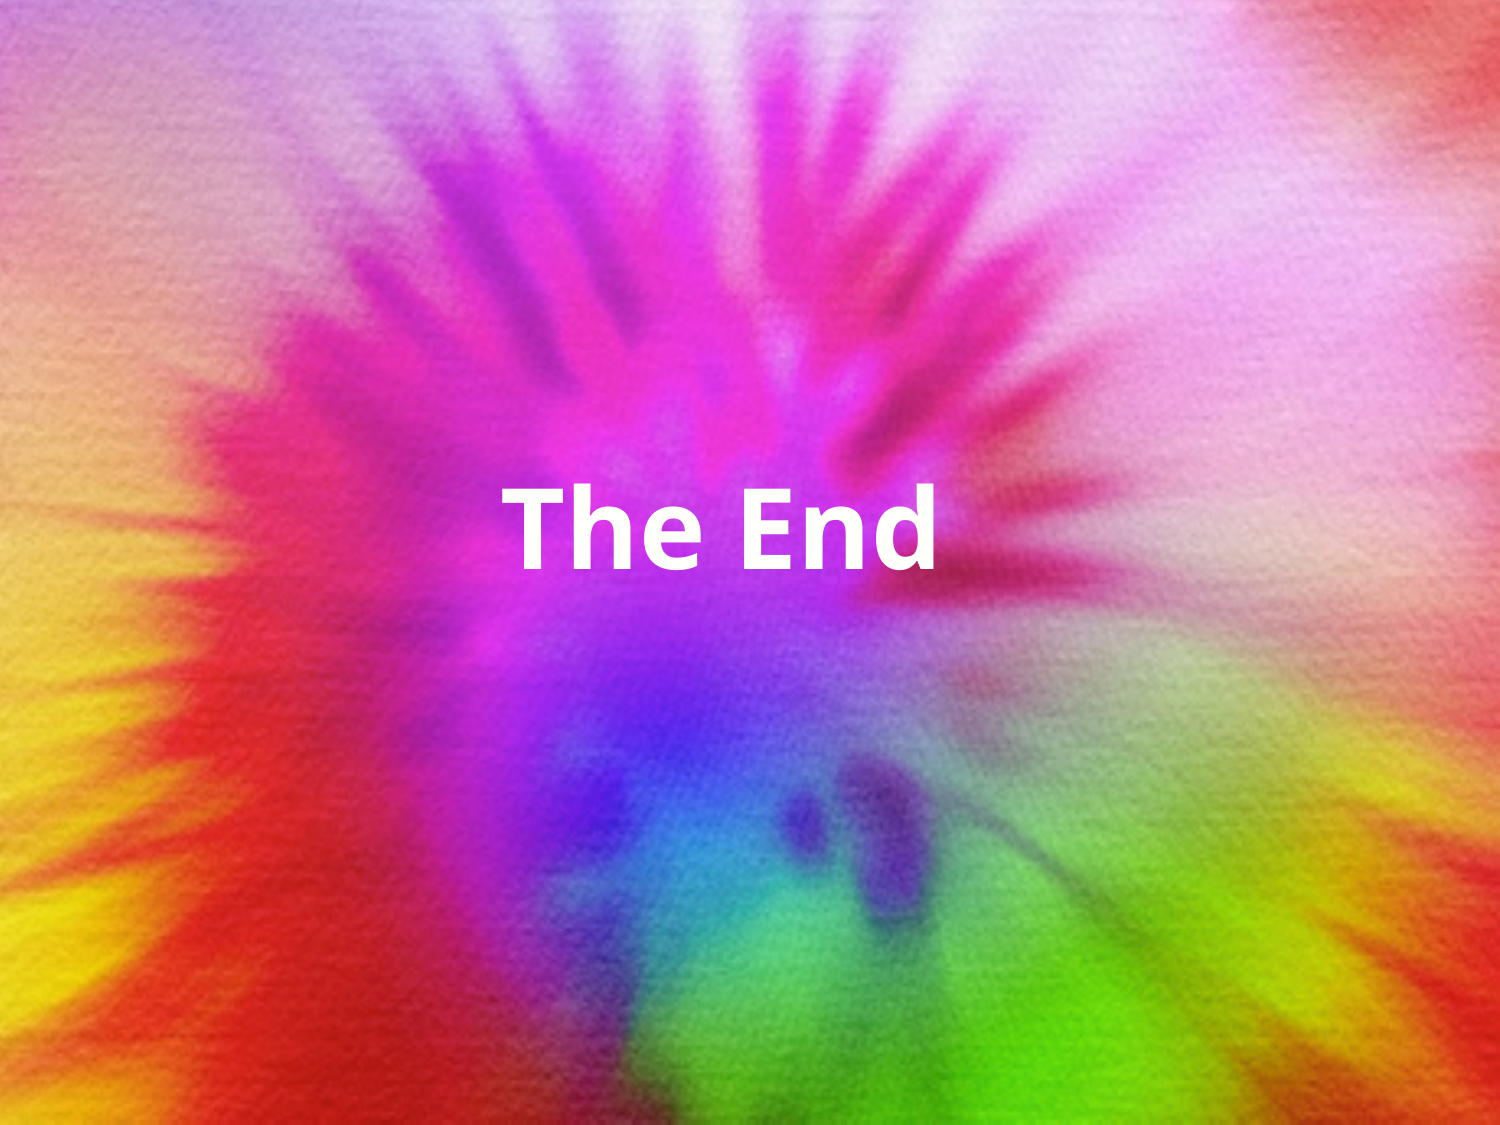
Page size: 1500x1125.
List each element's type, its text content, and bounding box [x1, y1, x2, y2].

text_box The End [485, 449, 959, 600]
picture [0, 0, 1500, 1125]
